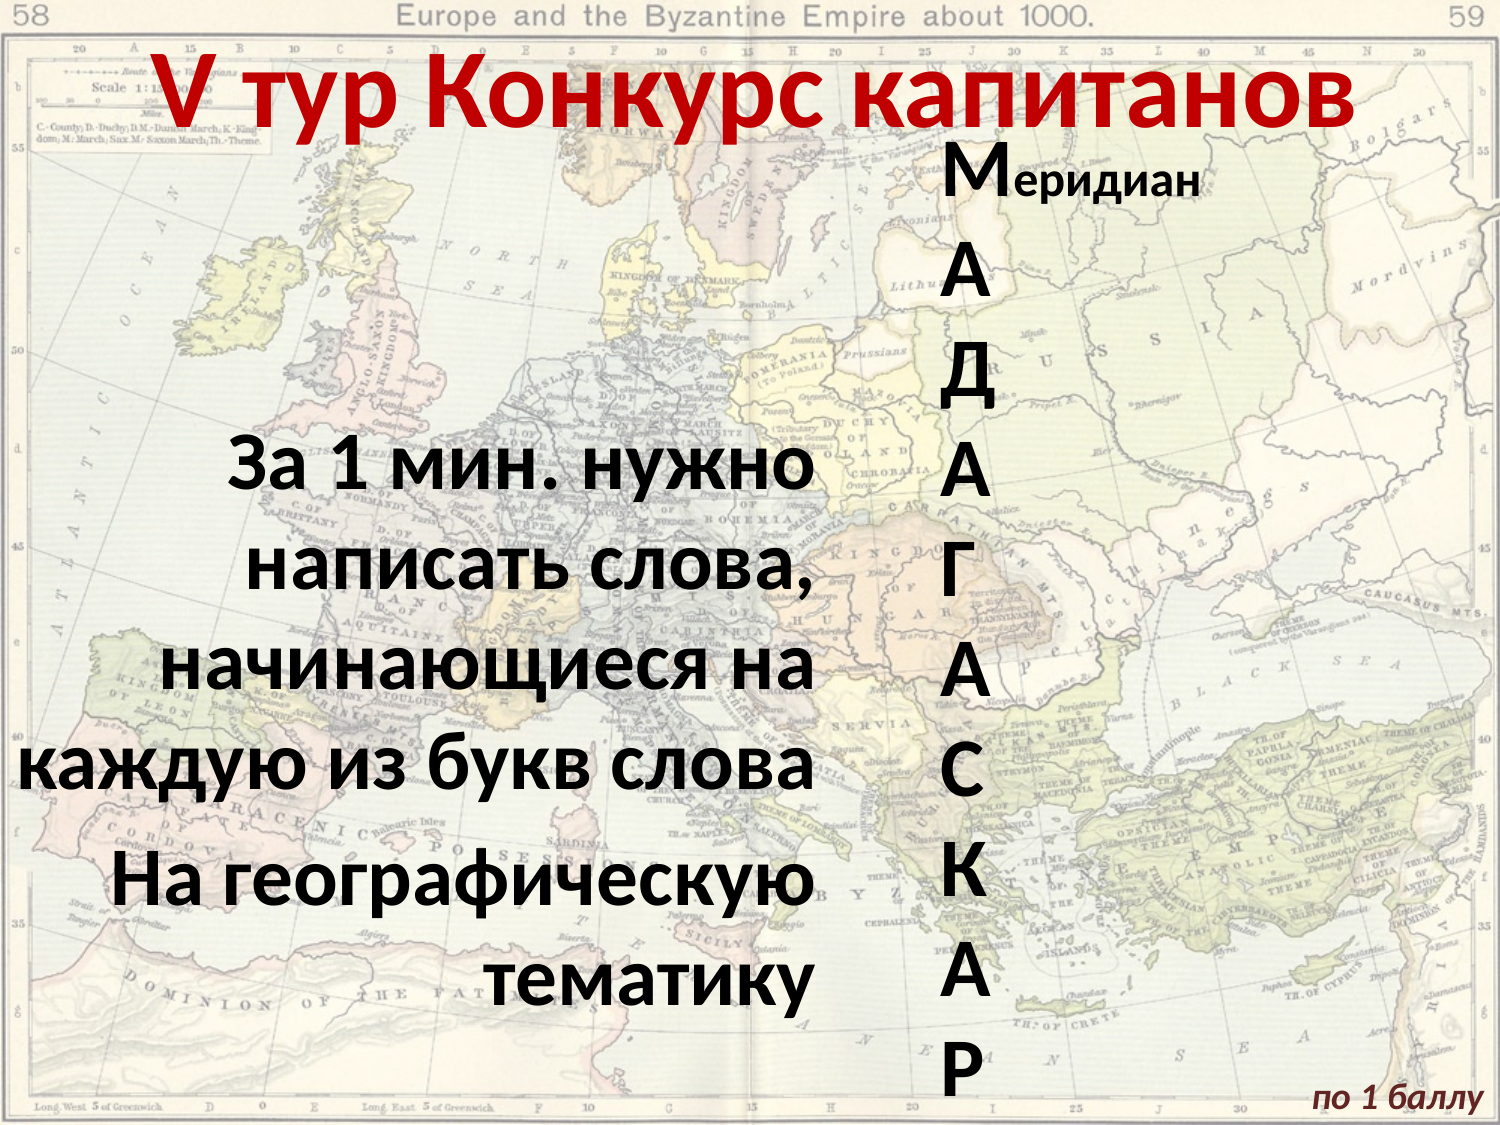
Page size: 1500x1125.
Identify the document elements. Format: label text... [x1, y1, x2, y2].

text_box Меридиан А Д А Г А С К А Р [925, 105, 1325, 1125]
title V тур Конкурс капитанов [117, 0, 1393, 164]
subtitle За 1 мин. нужно написать слова, начинающиеся на каждую из букв слова На географическую тематику [0, 398, 832, 1055]
text_box по 1 баллу [1325, 1064, 1499, 1125]
